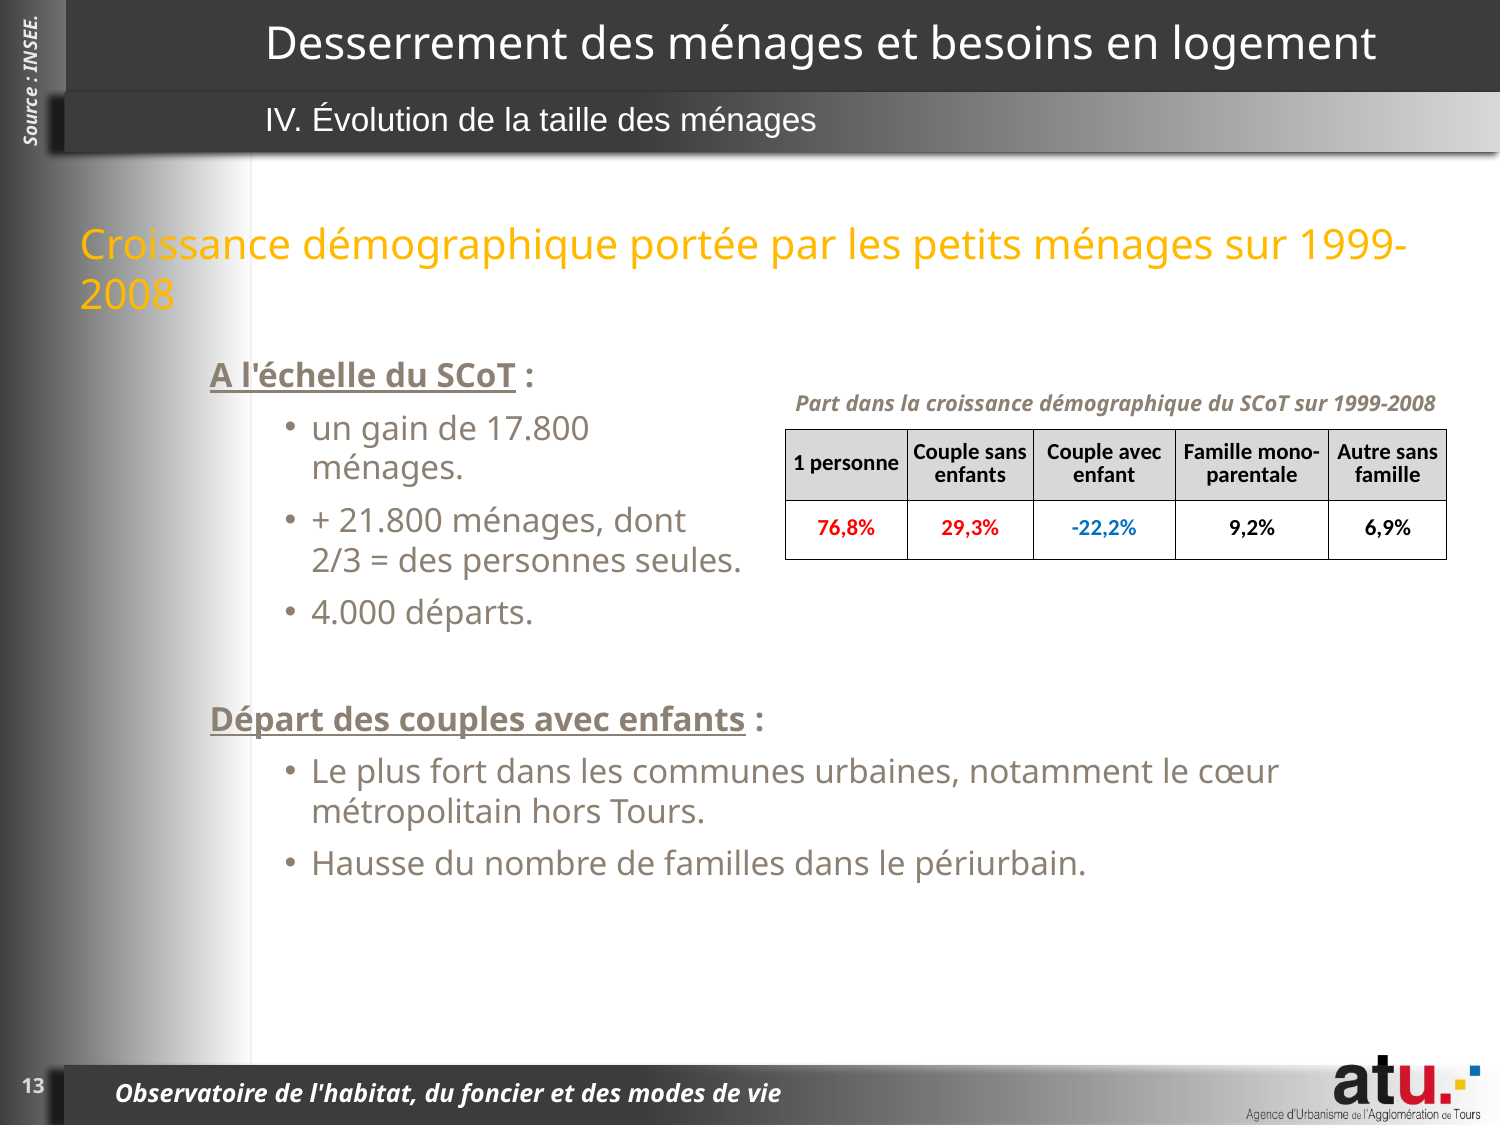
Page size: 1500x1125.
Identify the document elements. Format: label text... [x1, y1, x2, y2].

text_box A l'échelle du SCoT : un gain de 17.800 ménages. + 21.800 ménages, dont 2/3 = des personnes seules. 4.000 départs. [194, 346, 762, 639]
table_header Autre sans famille [1329, 430, 1446, 500]
table_header Couple avec enfant [1034, 430, 1175, 500]
table_cell 6,9% [1329, 501, 1446, 559]
slide_number Source : INSEE. [14, 0, 45, 500]
table_cell 29,3% [908, 501, 1033, 559]
text_box Départ des couples avec enfants : Le plus fort dans les communes urbaines, notamment le cœur métropolitain hors Tours. Hausse du nombre de familles dans le périurbain. [194, 690, 1400, 890]
picture [1246, 1042, 1500, 1124]
text_box Observatoire de l'habitat, du foncier et des modes de vie [76, 1070, 821, 1114]
text_box 13 [0, 1065, 67, 1125]
table_header 1 personne [786, 430, 907, 500]
table_cell 76,8% [786, 501, 907, 559]
text_box Part dans la croissance démographique du SCoT sur 1999-2008 [762, 382, 1471, 424]
table_header Couple sans enfants [908, 430, 1033, 500]
table_cell 9,2% [1176, 501, 1328, 559]
table_header Famille mono-parentale [1176, 430, 1328, 500]
subtitle IV. évolution de la taille des ménages [249, 90, 1247, 150]
title Desserrement des ménages et besoins en logement [249, 0, 1447, 83]
text_box Croissance démographique portée par les petits ménages sur 1999-2008 [64, 210, 1459, 326]
table_cell -22,2% [1034, 501, 1175, 559]
